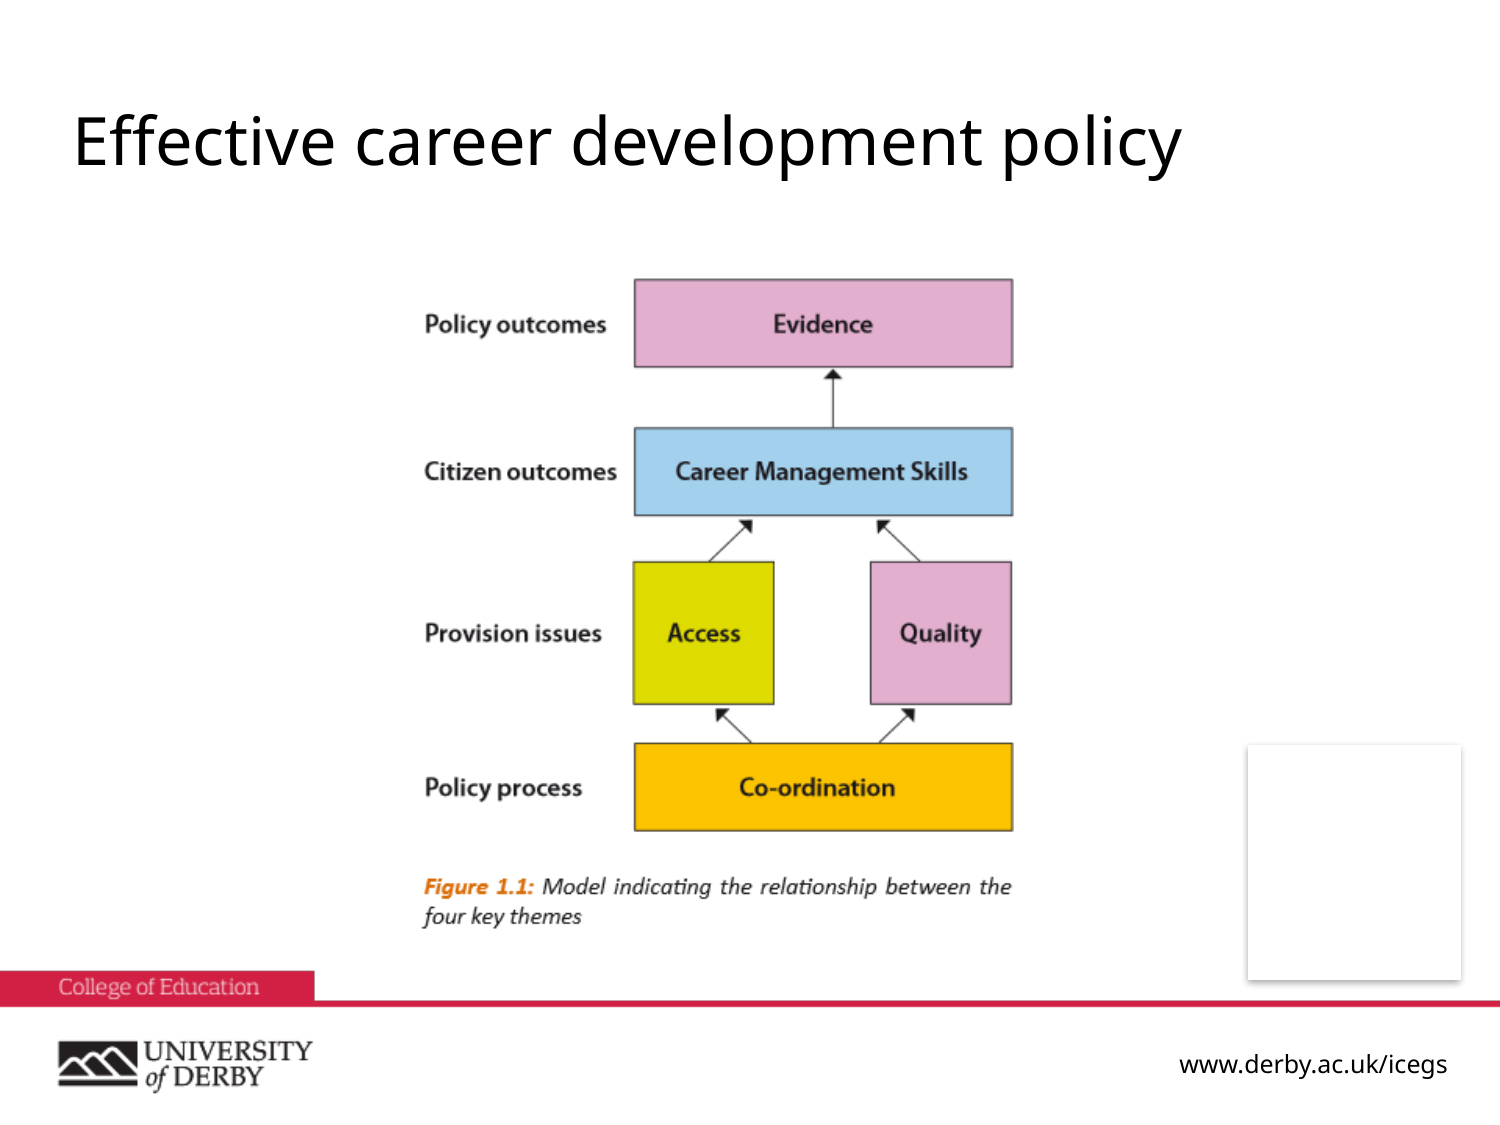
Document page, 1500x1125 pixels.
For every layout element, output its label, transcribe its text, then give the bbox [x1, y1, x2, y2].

title Effective career development policy [57, 45, 1425, 233]
picture [356, 251, 1046, 963]
